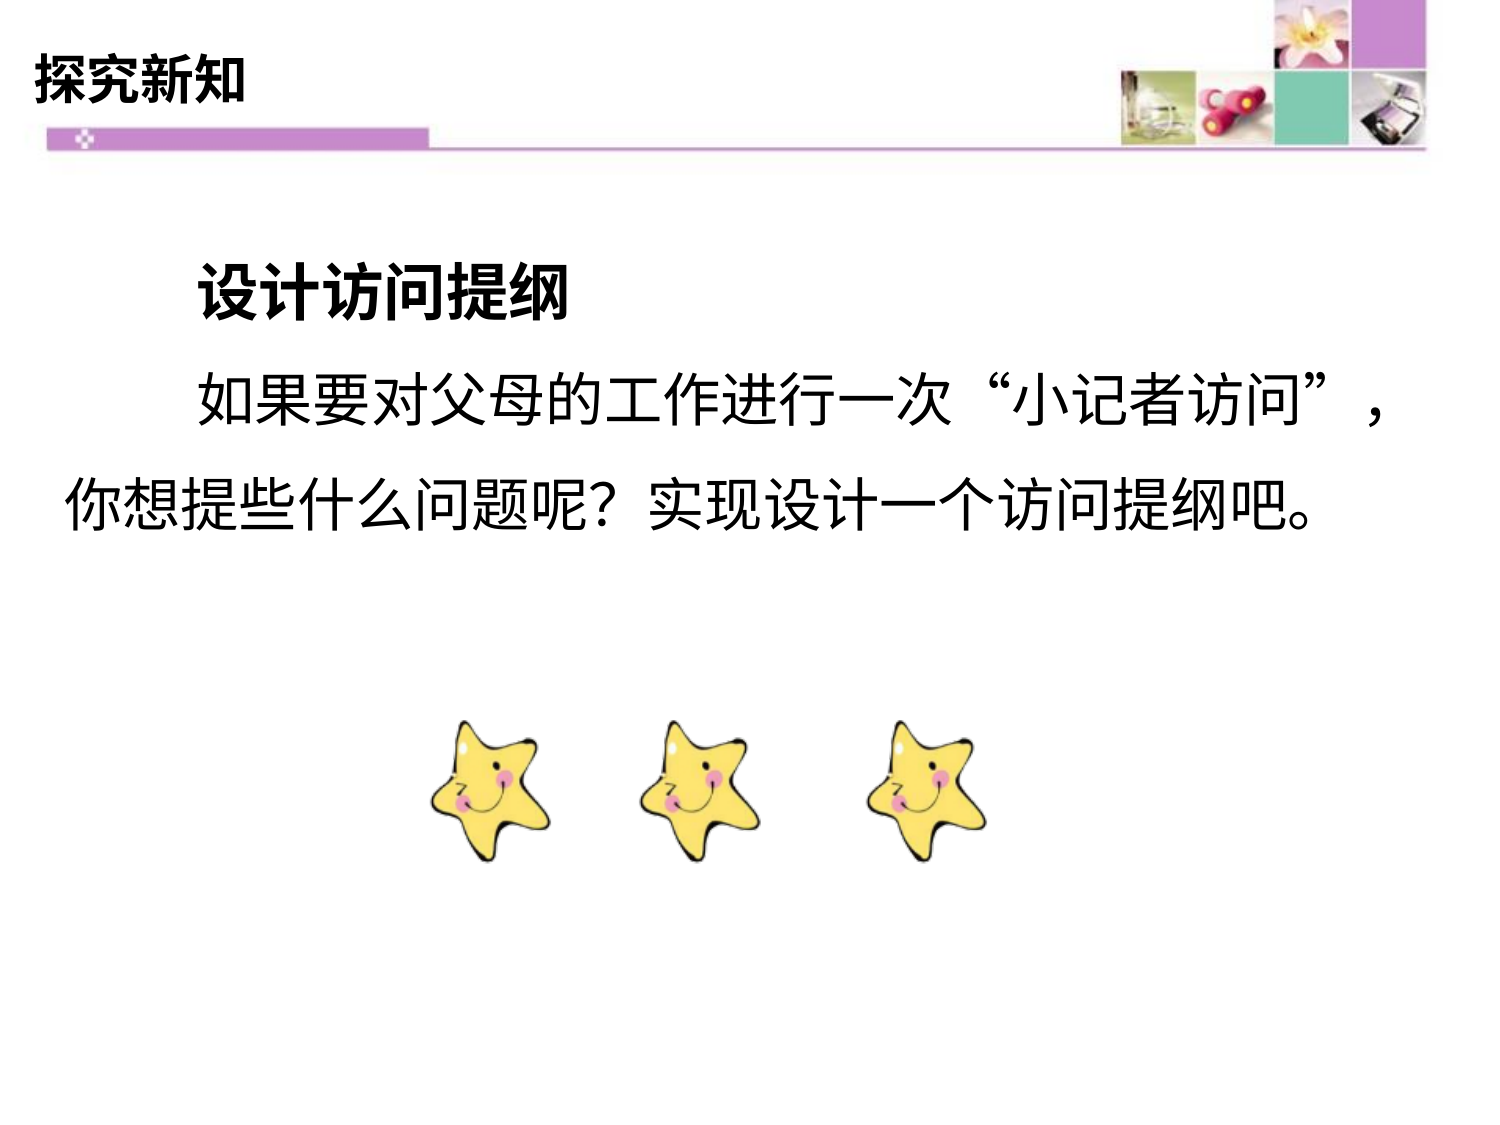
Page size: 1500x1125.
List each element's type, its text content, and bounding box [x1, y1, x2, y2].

picture [0, 0, 1500, 1125]
text_box 设计访问提纲 如果要对父母的工作进行一次“小记者访问”，你想提些什么问题呢？实现设计一个访问提纲吧。 [49, 208, 1450, 339]
title 探究新知 [18, 38, 1483, 119]
